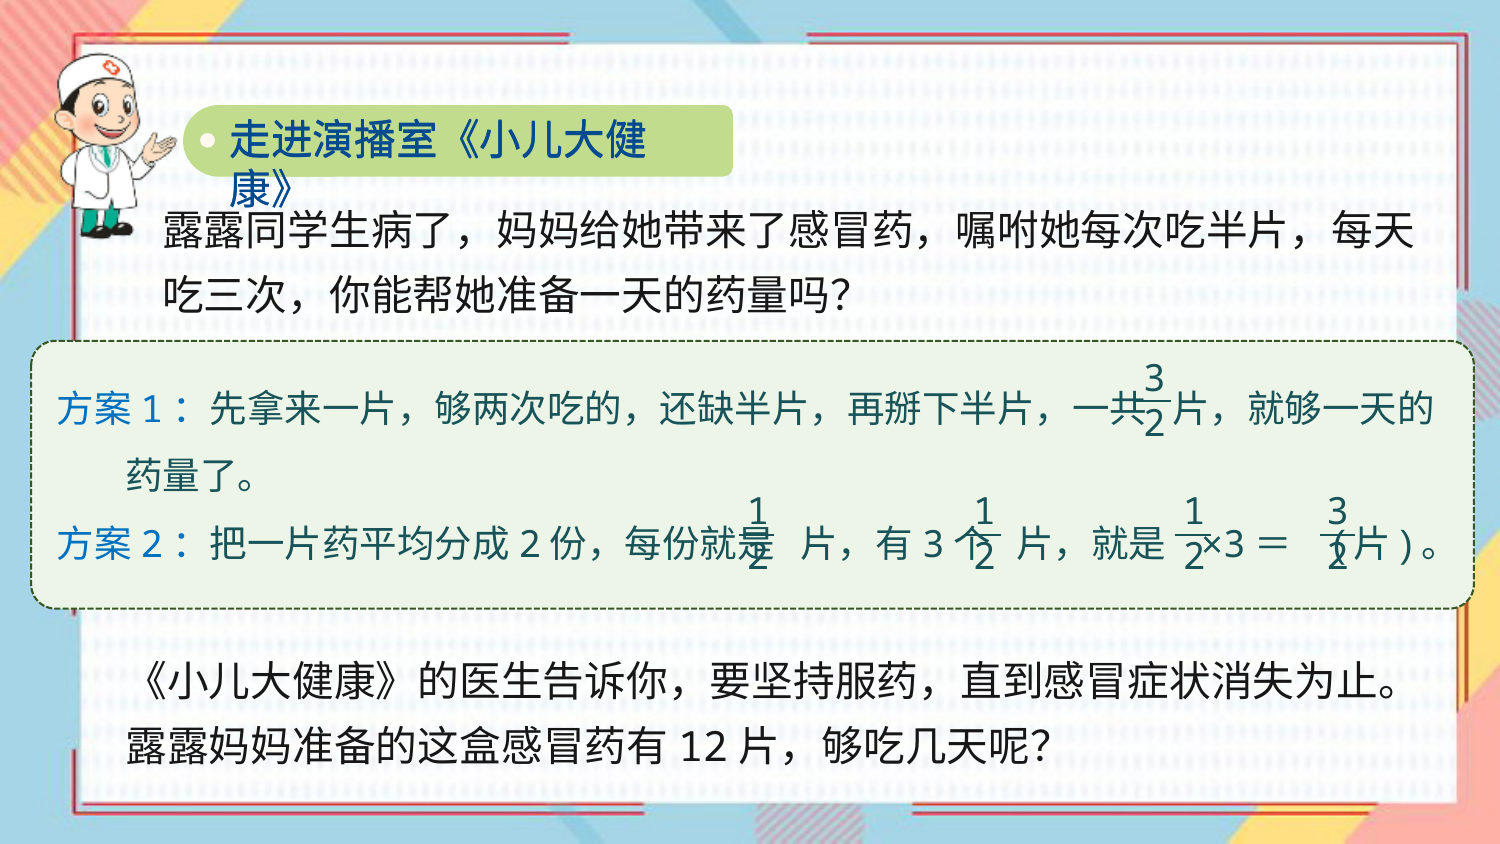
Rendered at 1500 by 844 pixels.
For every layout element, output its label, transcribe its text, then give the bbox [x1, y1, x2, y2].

text_box 露露同学生病了，妈妈给她带来了感冒药，嘱咐她每次吃半片，每天吃三次，你能帮她准备一天的药量吗？ [147, 181, 1469, 326]
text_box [182, 104, 733, 177]
text_box 《小儿大健康》的医生告诉你，要坚持服药，直到感冒症状消失为止。露露妈妈准备的这盒感冒药有12片，够吃几天呢？ [110, 632, 1432, 777]
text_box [31, 340, 1500, 609]
picture [0, 0, 1500, 844]
